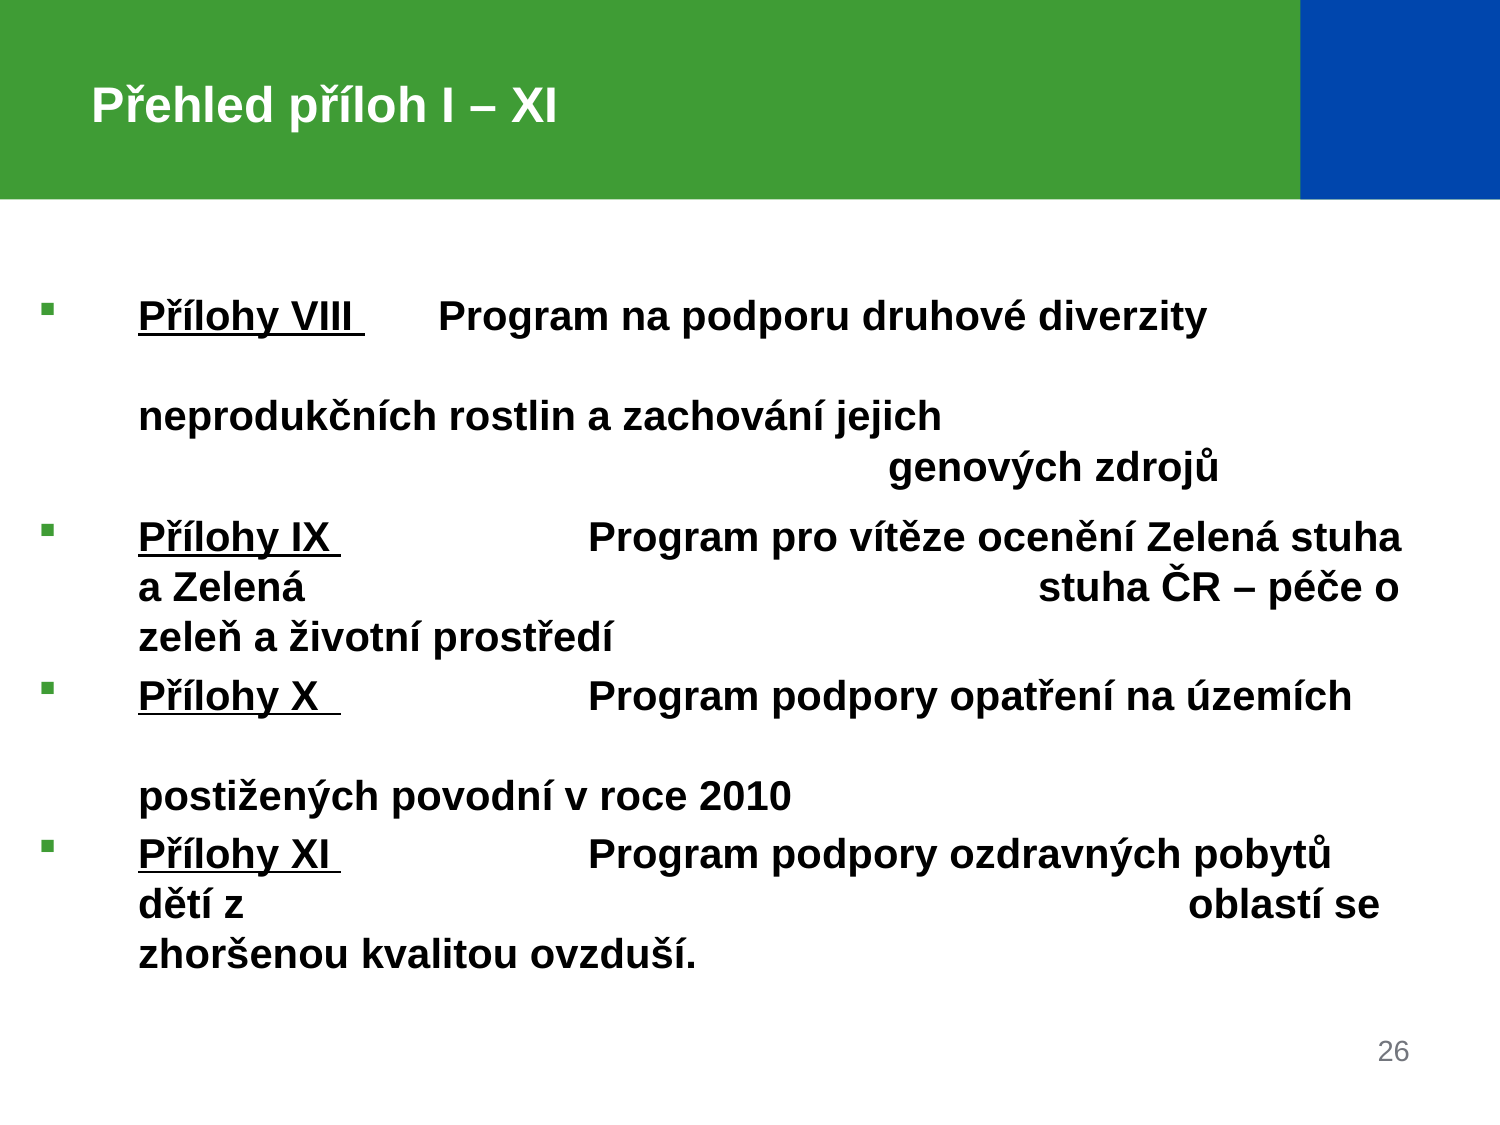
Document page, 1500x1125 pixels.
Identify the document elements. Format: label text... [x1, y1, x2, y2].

title Přehled příloh I – XI [76, 45, 1270, 161]
text_box Přílohy VIII Program na podporu druhové diverzity neprodukčních rostlin a zachování jejich genových zdrojů Přílohy IX Program pro vítěze ocenění Zelená stuha a Zelená stuha ČR – péče o zeleň a životní prostředí Přílohy X Program podpory opatření na územích postižených povodní v roce 2010 Přílohy XI Program podpory ozdravných pobytů dětí z oblastí se zhoršenou kvalitou ovzduší. [23, 246, 1430, 895]
slide_number 26 [1074, 1024, 1426, 1103]
